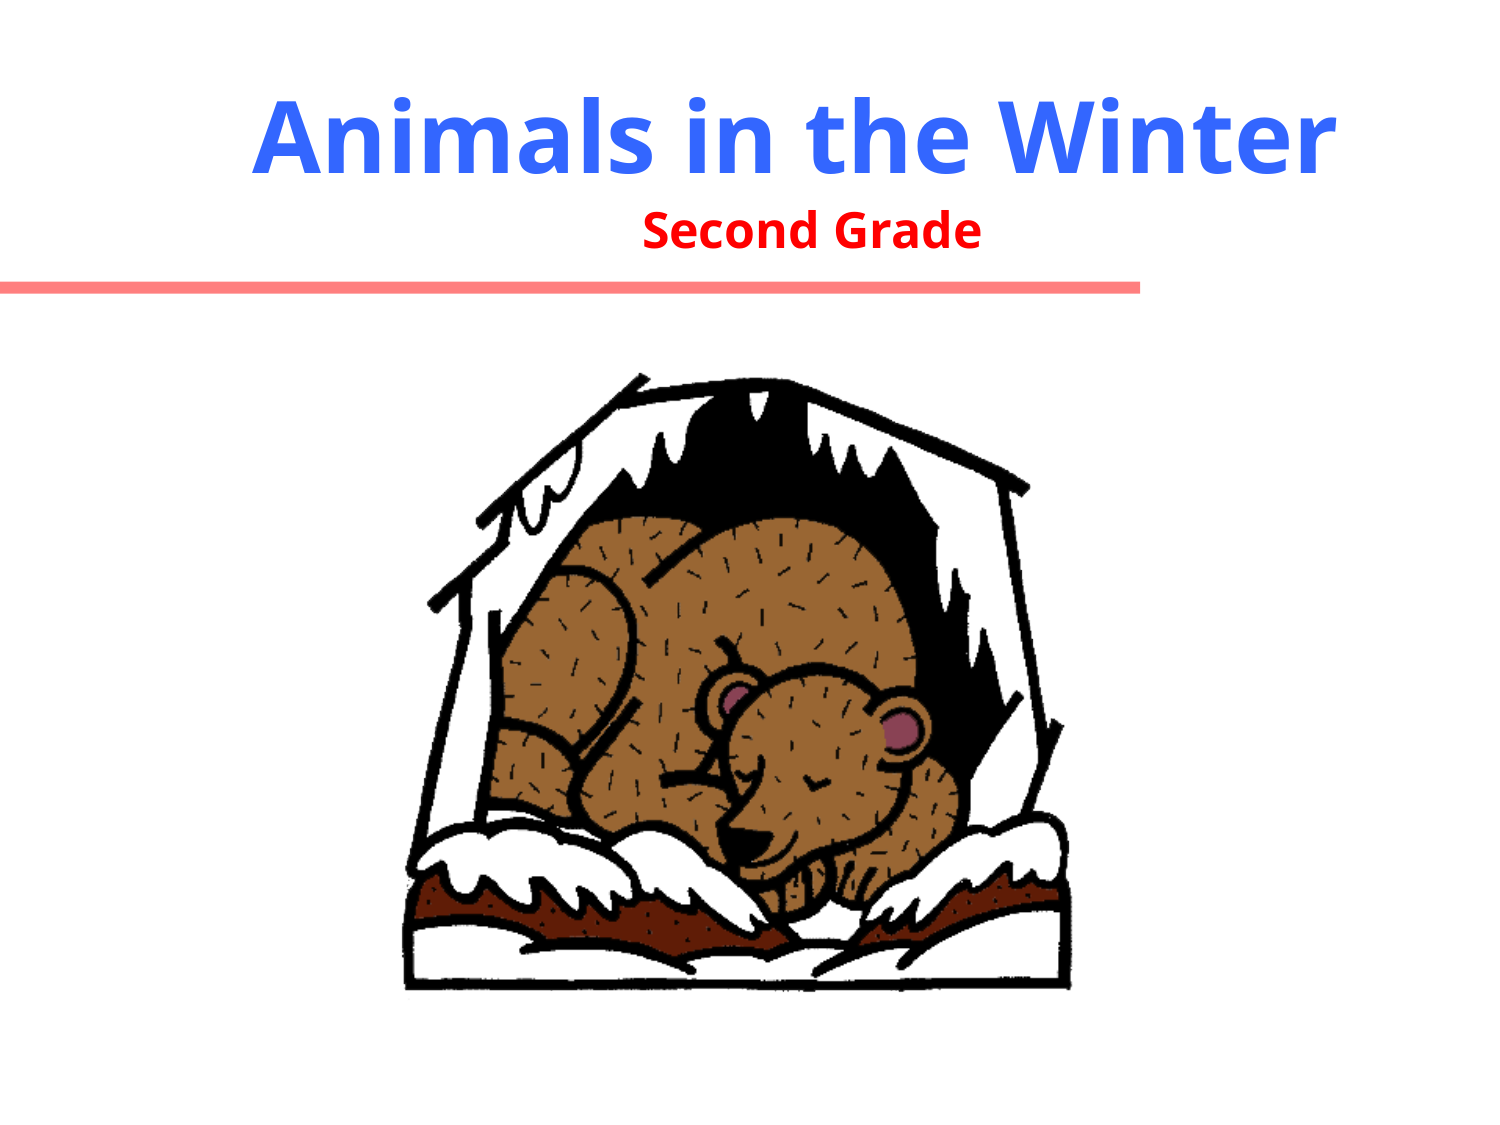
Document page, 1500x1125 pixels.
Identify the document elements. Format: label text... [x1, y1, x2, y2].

title Animals in the Winter Second Grade [142, 41, 1483, 267]
picture [399, 362, 1079, 1008]
